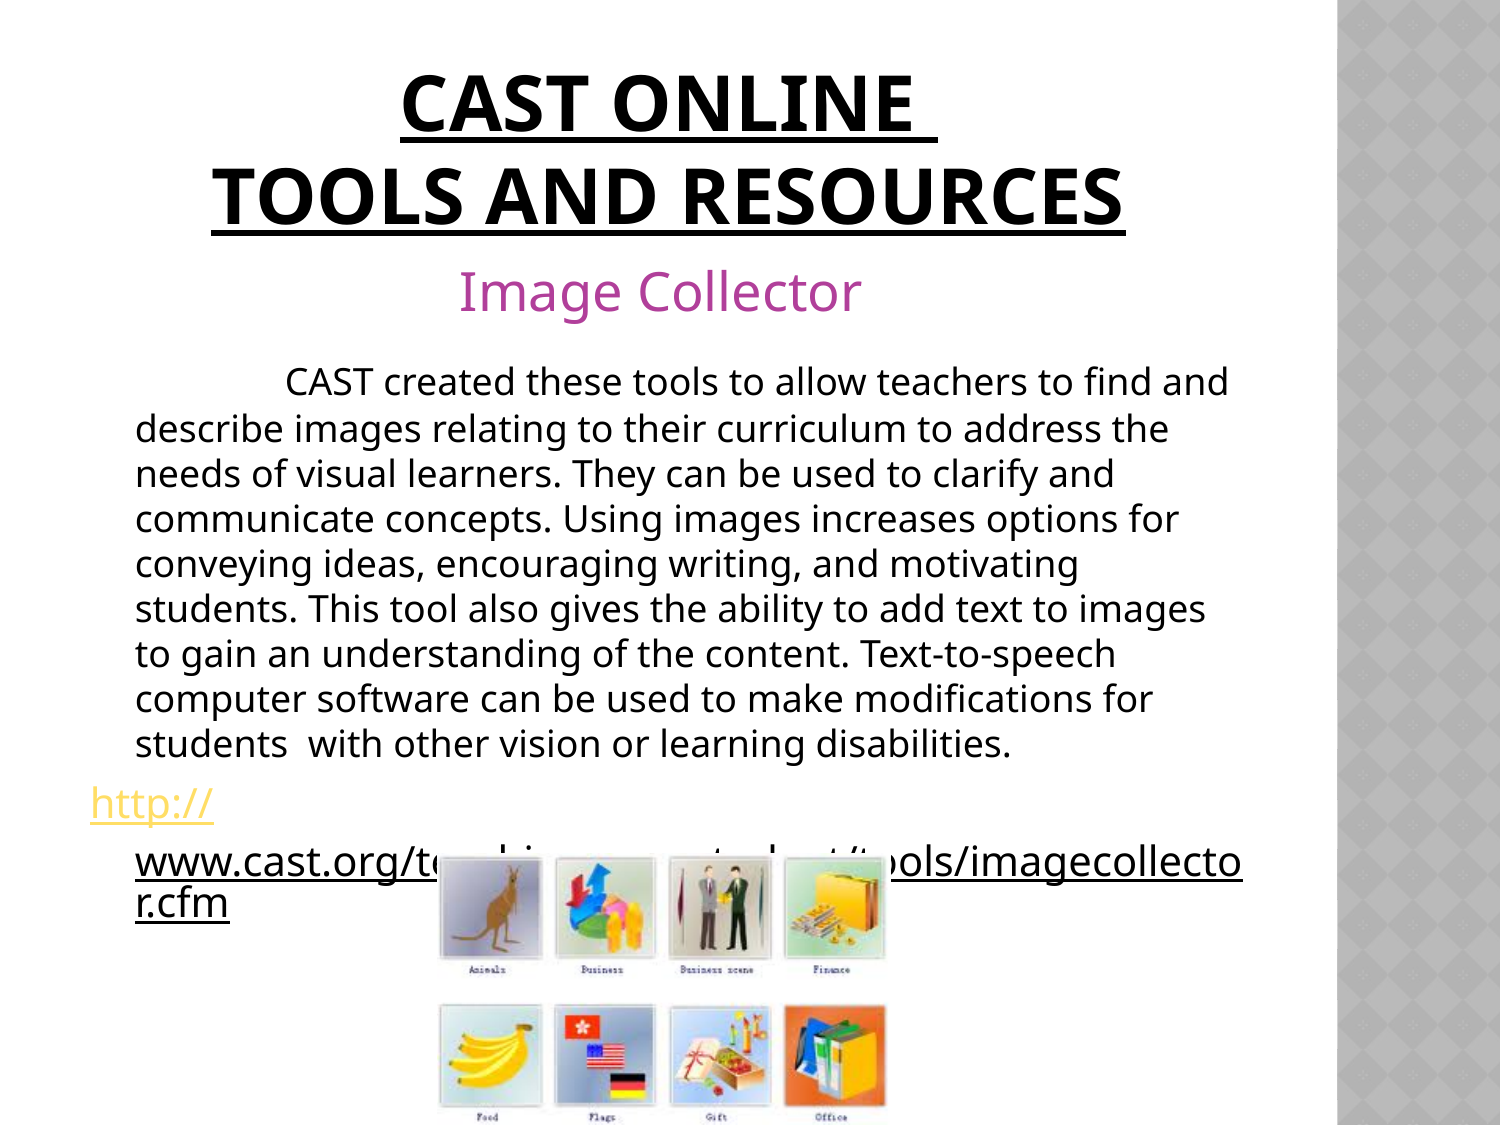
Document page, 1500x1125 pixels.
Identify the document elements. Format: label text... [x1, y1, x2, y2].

list Image Collector CAST created these tools to allow teachers to find and describe images relating to their curriculum to address the needs of visual learners. They can be used to clarify and communicate concepts. Using images increases options for conveying ideas, encouraging writing, and motivating students. This tool also gives the ability to add text to images to gain an understanding of the content. Text-to-speech computer software can be used to make modifications for students with other vision or learning disabilities. http://www.cast.org/teachingeverystudent/tools/imagecollector.cfm [75, 249, 1263, 1045]
title Cast online tools and resources [75, 52, 1263, 240]
picture [437, 852, 891, 1125]
